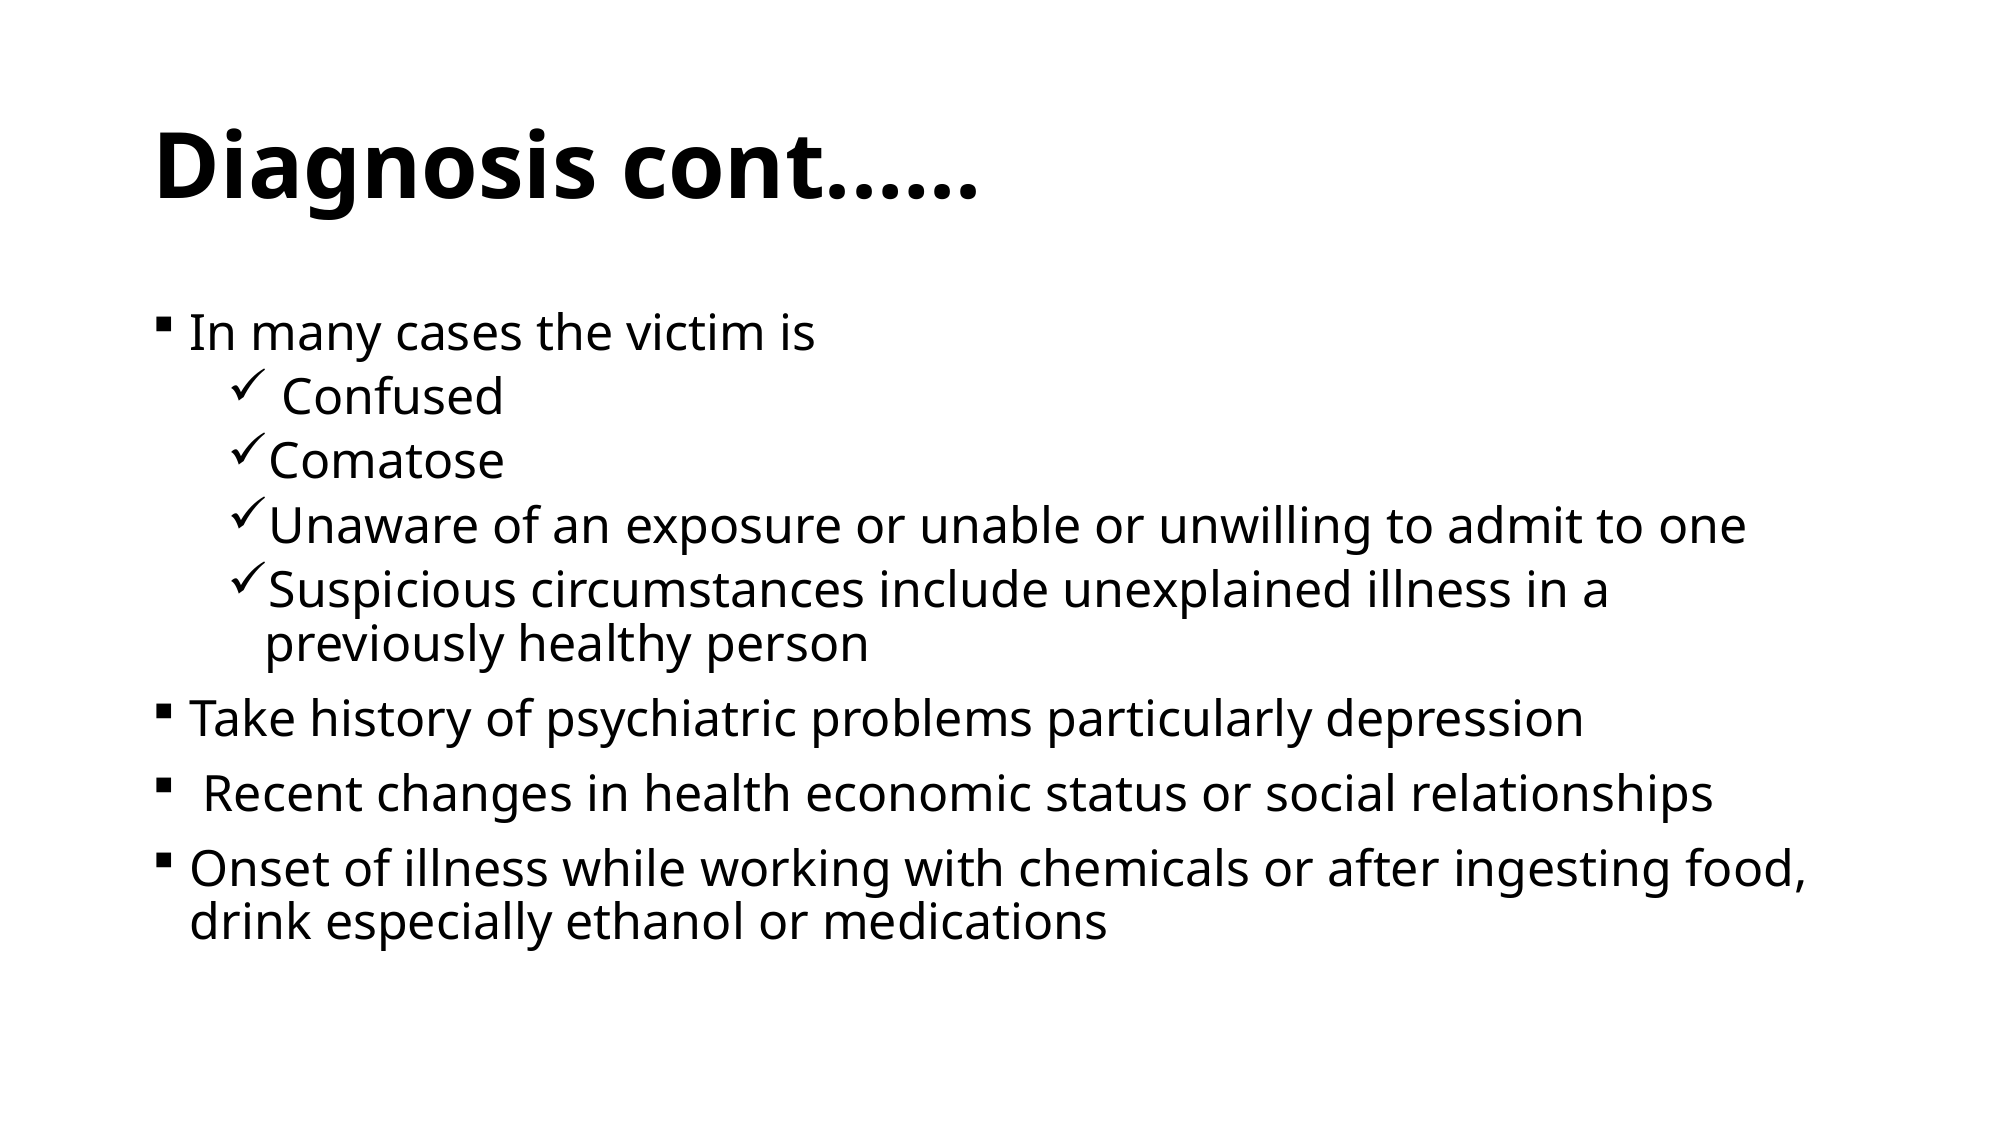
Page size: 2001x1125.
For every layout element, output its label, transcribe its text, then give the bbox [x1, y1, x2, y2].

title Diagnosis cont.….. [137, 59, 1863, 278]
list In many cases the victim is Confused Comatose Unaware of an exposure or unable or unwilling to admit to one Suspicious circumstances include unexplained illness in a previously healthy person Take history of psychiatric problems particularly depression Recent changes in health economic status or social relationships Onset of illness while working with chemicals or after ingesting food, drink especially ethanol or medications [137, 299, 1863, 1014]
